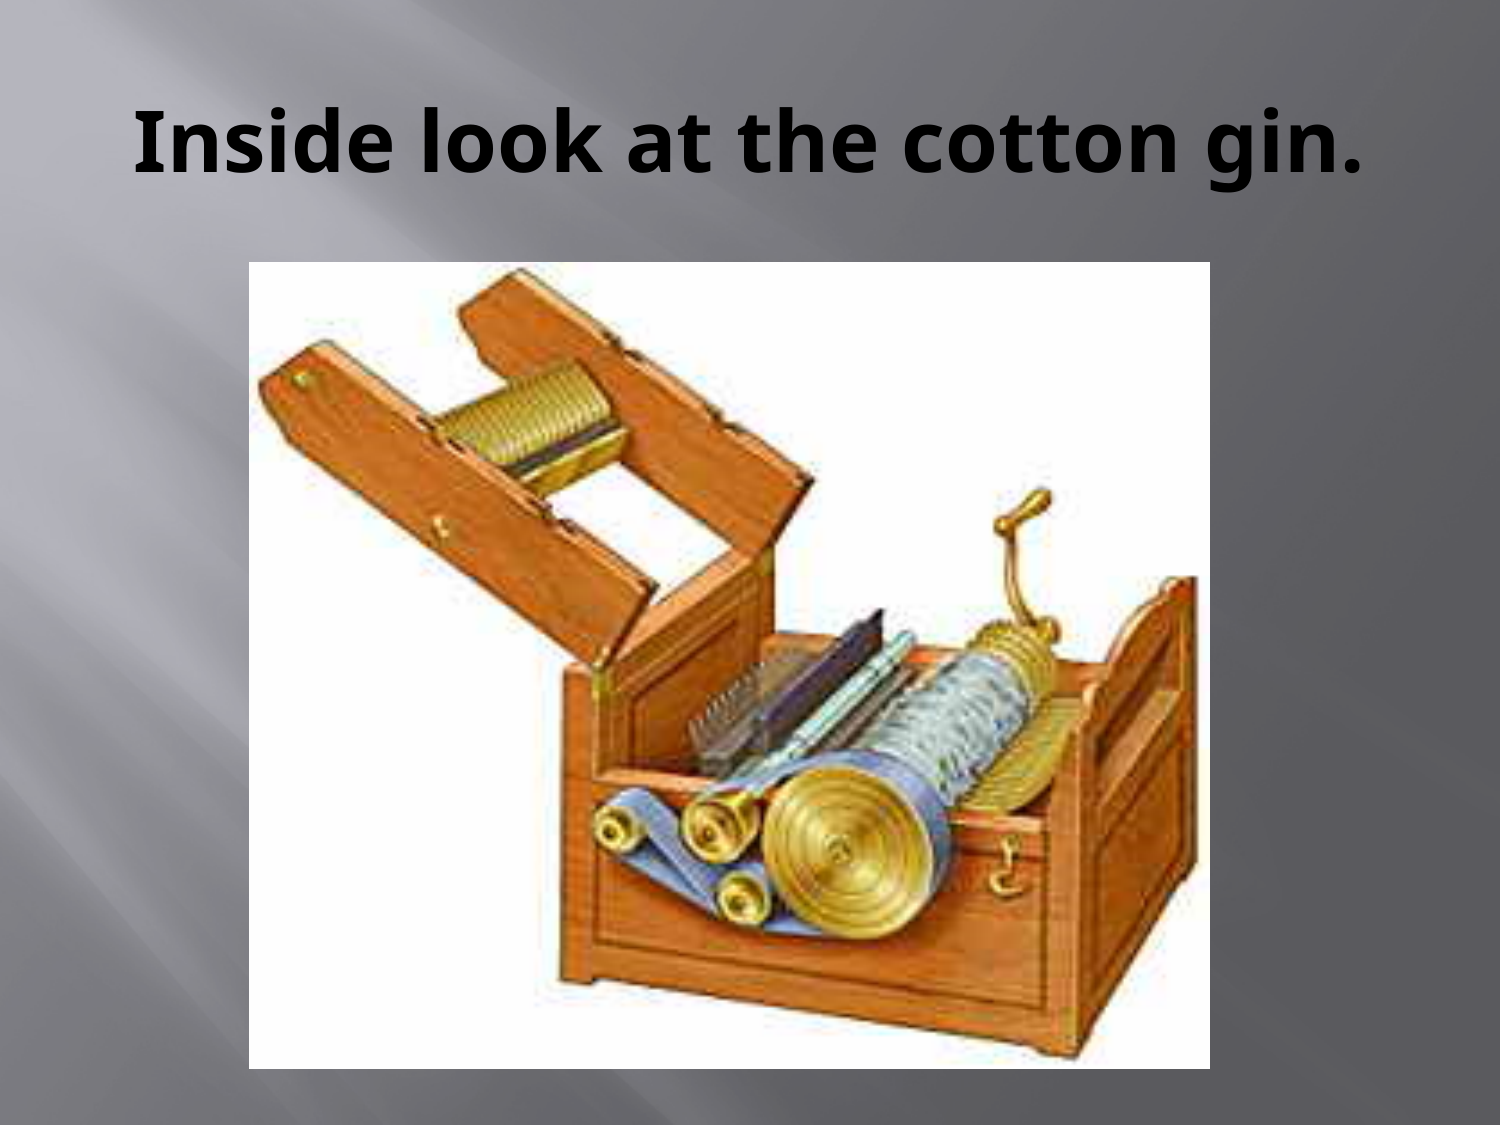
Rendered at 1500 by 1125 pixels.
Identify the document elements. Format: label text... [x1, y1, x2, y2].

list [249, 262, 1211, 1069]
title Inside look at the cotton gin. [75, 45, 1425, 233]
